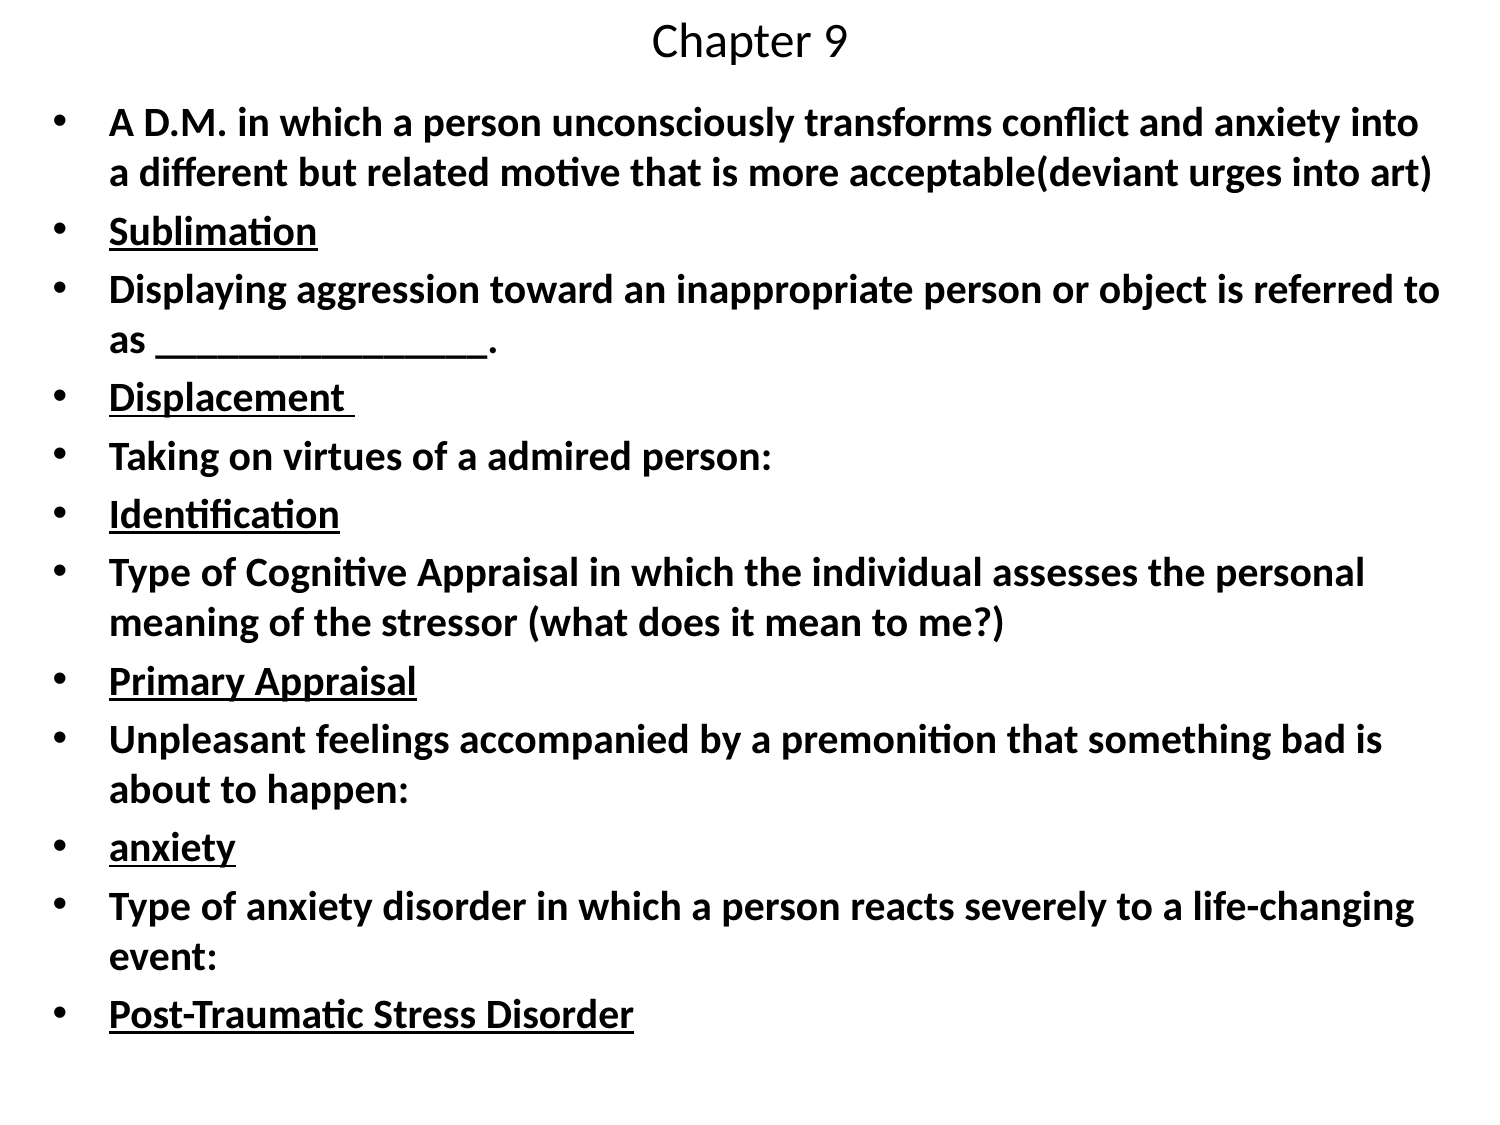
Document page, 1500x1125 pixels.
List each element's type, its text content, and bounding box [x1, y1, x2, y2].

list A D.M. in which a person unconsciously transforms conflict and anxiety into a different but related motive that is more acceptable(deviant urges into art) Sublimation Displaying aggression toward an inappropriate person or object is referred to as ________________. Displacement Taking on virtues of a admired person: Identification Type of Cognitive Appraisal in which the individual assesses the personal meaning of the stressor (what does it mean to me?) Primary Appraisal Unpleasant feelings accompanied by a premonition that something bad is about to happen: anxiety Type of anxiety disorder in which a person reacts severely to a life-changing event: Post-Traumatic Stress Disorder [37, 87, 1463, 1088]
title Chapter 9 [112, 0, 1388, 75]
